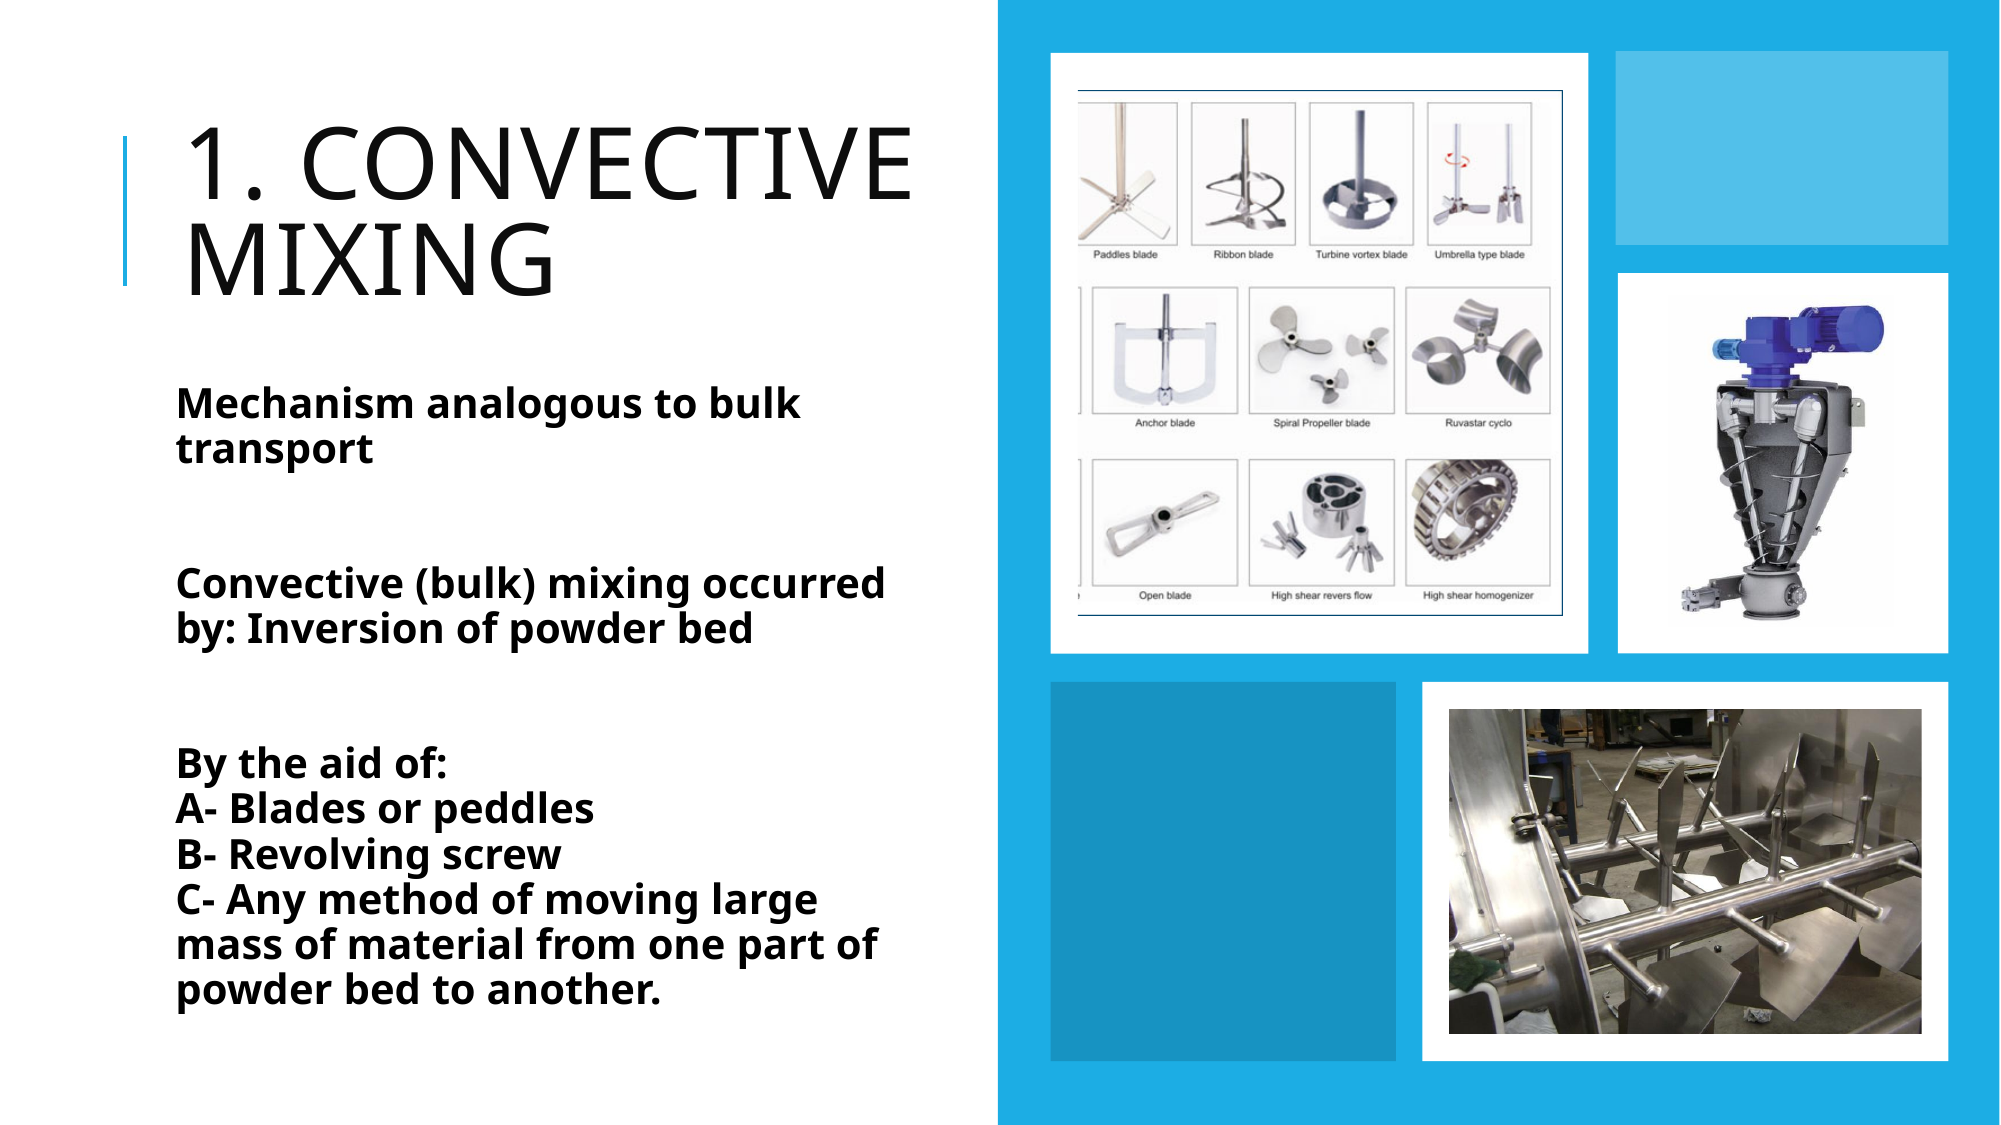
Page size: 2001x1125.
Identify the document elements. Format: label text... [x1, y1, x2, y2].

text_box [997, 0, 2000, 1125]
text_box [1049, 51, 1590, 655]
text_box [1617, 272, 1950, 655]
picture [1077, 90, 1564, 616]
title 1. Convective mixing [168, 96, 945, 342]
text_box [1614, 50, 1950, 246]
picture [1668, 295, 1895, 628]
list Mechanism analogous to bulk transport Convective (bulk) mixing occurred by: Inversion of powder bed By the aid of: A- Blades or peddles B- Revolving screw C- Any method of moving large mass of material from one part of powder bed to another. [168, 375, 932, 1035]
text_box [1049, 681, 1397, 1063]
text_box [1421, 681, 1950, 1063]
picture [1448, 709, 1922, 1035]
